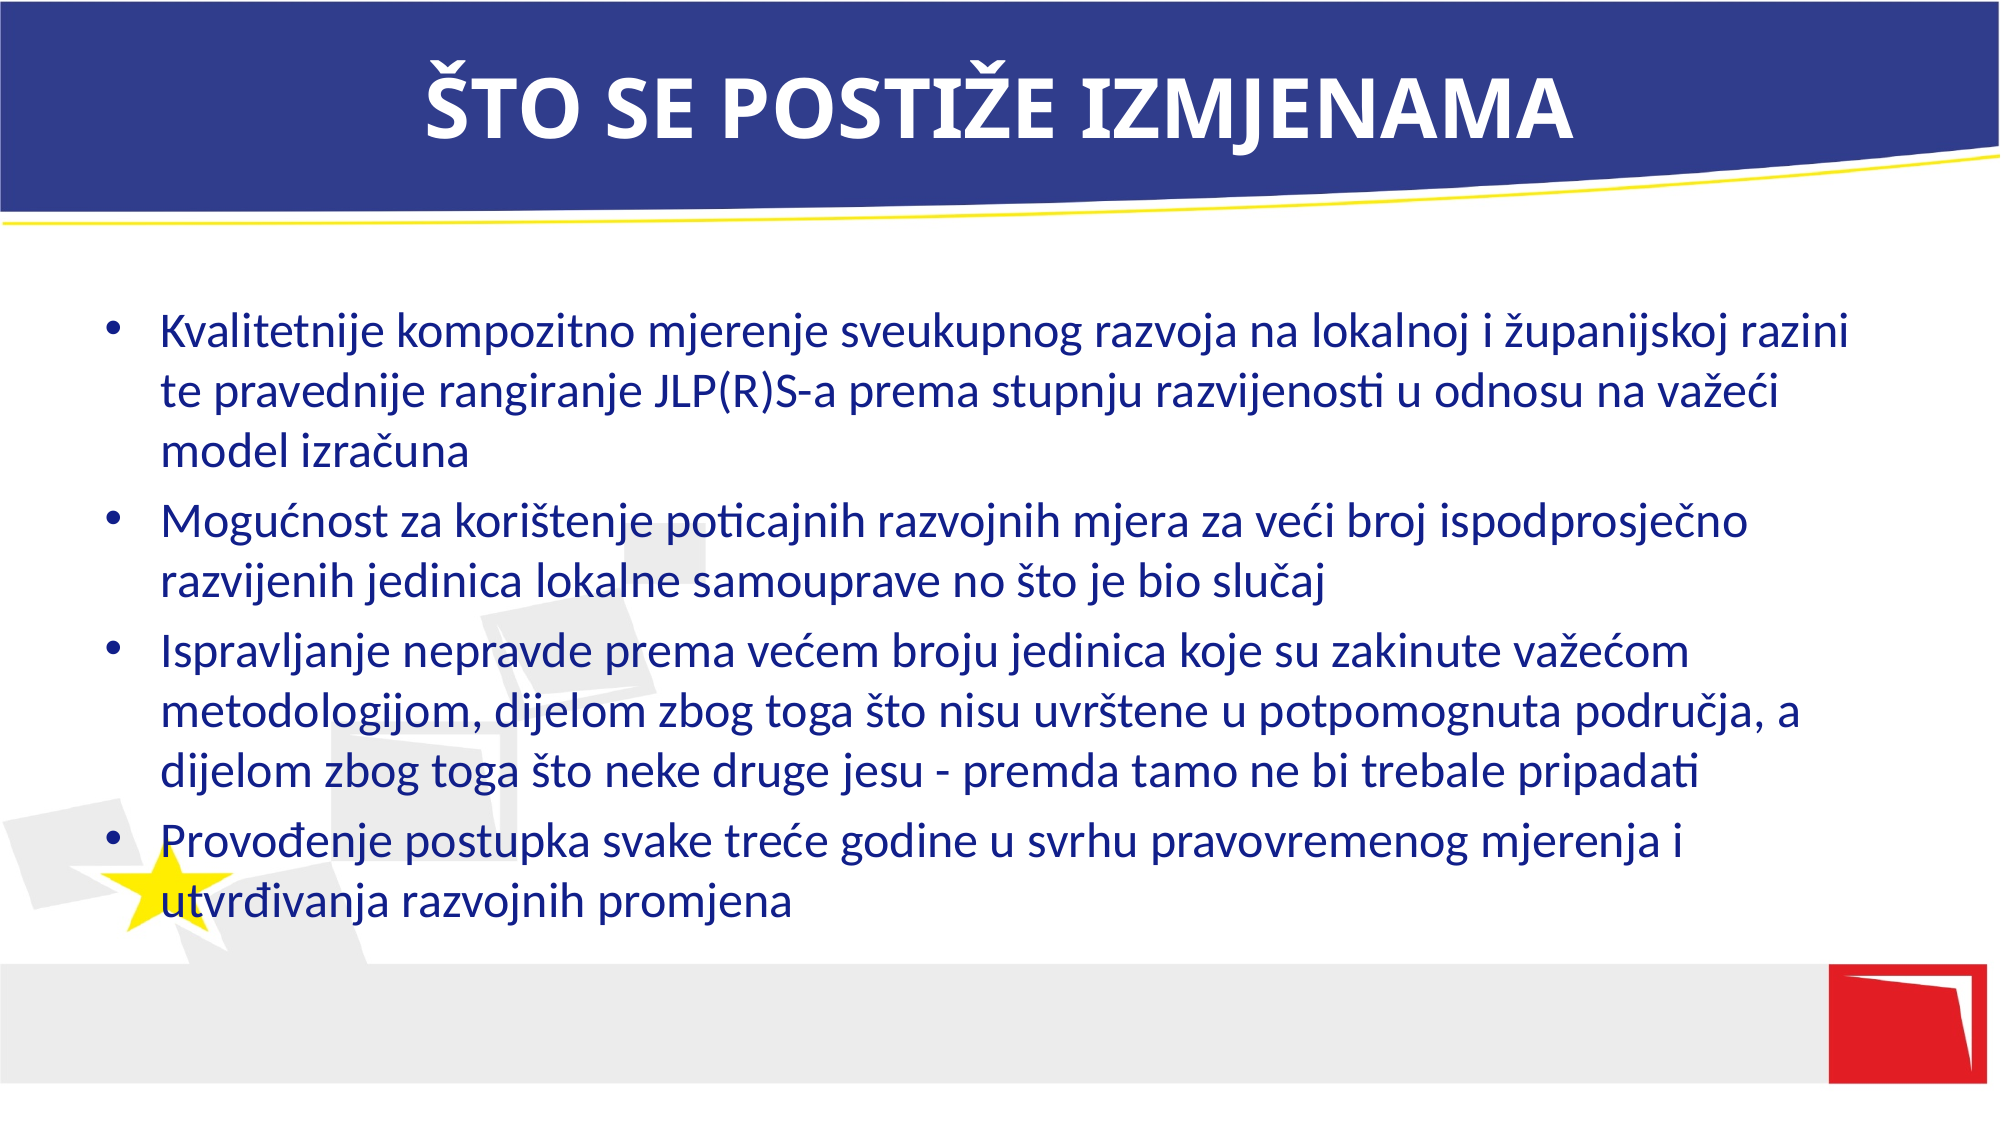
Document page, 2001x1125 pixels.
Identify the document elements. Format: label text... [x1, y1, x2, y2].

title ŠTO SE POSTIŽE IZMJENAMA [99, 35, 1900, 176]
picture [0, 0, 2001, 1125]
list Kvalitetnije kompozitno mjerenje sveukupnog razvoja na lokalnoj i županijskoj razini te pravednije rangiranje JLP(R)S-a prema stupnju razvijenosti u odnosu na važeći model izračuna Mogućnost za korištenje poticajnih razvojnih mjera za veći broj ispodprosječno razvijenih jedinica lokalne samouprave no što je bio slučaj Ispravljanje nepravde prema većem broju jedinica koje su zakinute važećom metodologijom, dijelom zbog toga što nisu uvrštene u potpomognuta područja, a dijelom zbog toga što neke druge jesu - premda tamo ne bi trebale pripadati Provođenje postupka svake treće godine u svrhu pravovremenog mjerenja i utvrđivanja razvojnih promjena [89, 219, 1890, 1076]
